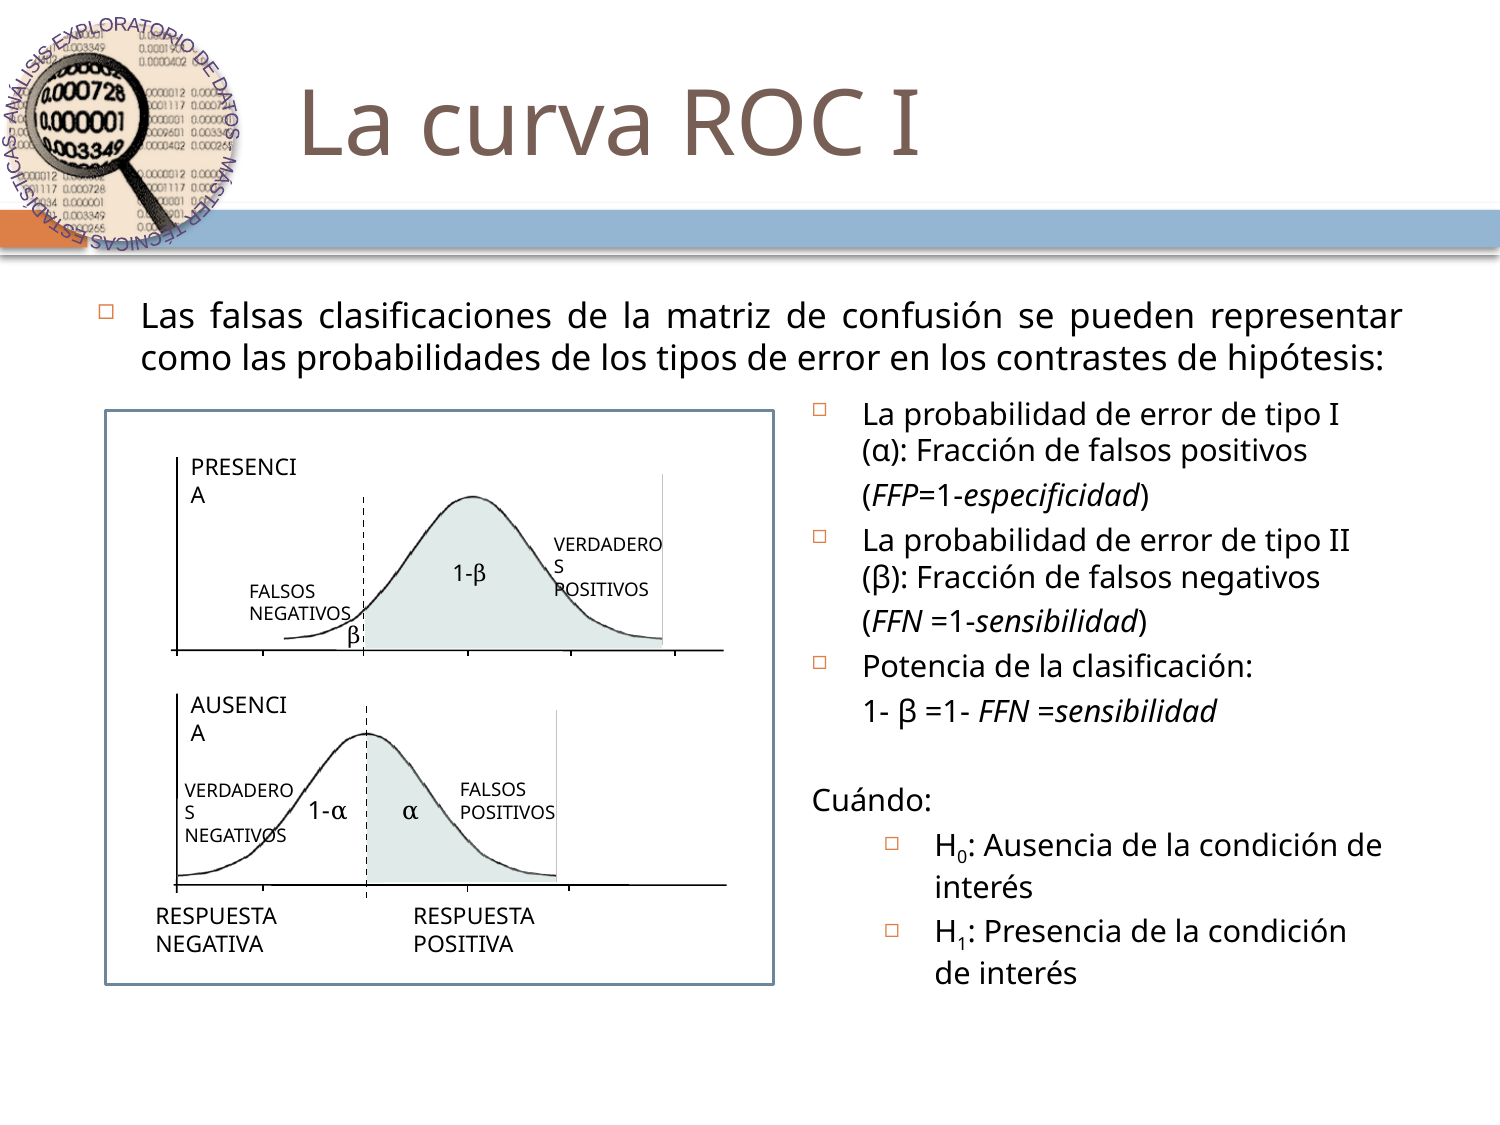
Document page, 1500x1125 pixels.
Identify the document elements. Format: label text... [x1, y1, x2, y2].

text_box La probabilidad de error de tipo I (α): Fracción de falsos positivos (FFP=1-especificidad) La probabilidad de error de tipo II (β): Fracción de falsos negativos (FFN =1-sensibilidad) Potencia de la clasificación: 1- β =1- FFN =sensibilidad Cuándo: H0: Ausencia de la condición de interés H1: Presencia de la condición de interés [796, 386, 1405, 1002]
list Las falsas clasificaciones de la matriz de confusión se pueden representar como las probabilidades de los tipos de error en los contrastes de hipótesis: [81, 285, 1420, 423]
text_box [140, 444, 727, 938]
text_box [104, 409, 775, 986]
title La curva ROC I [281, 37, 1454, 201]
